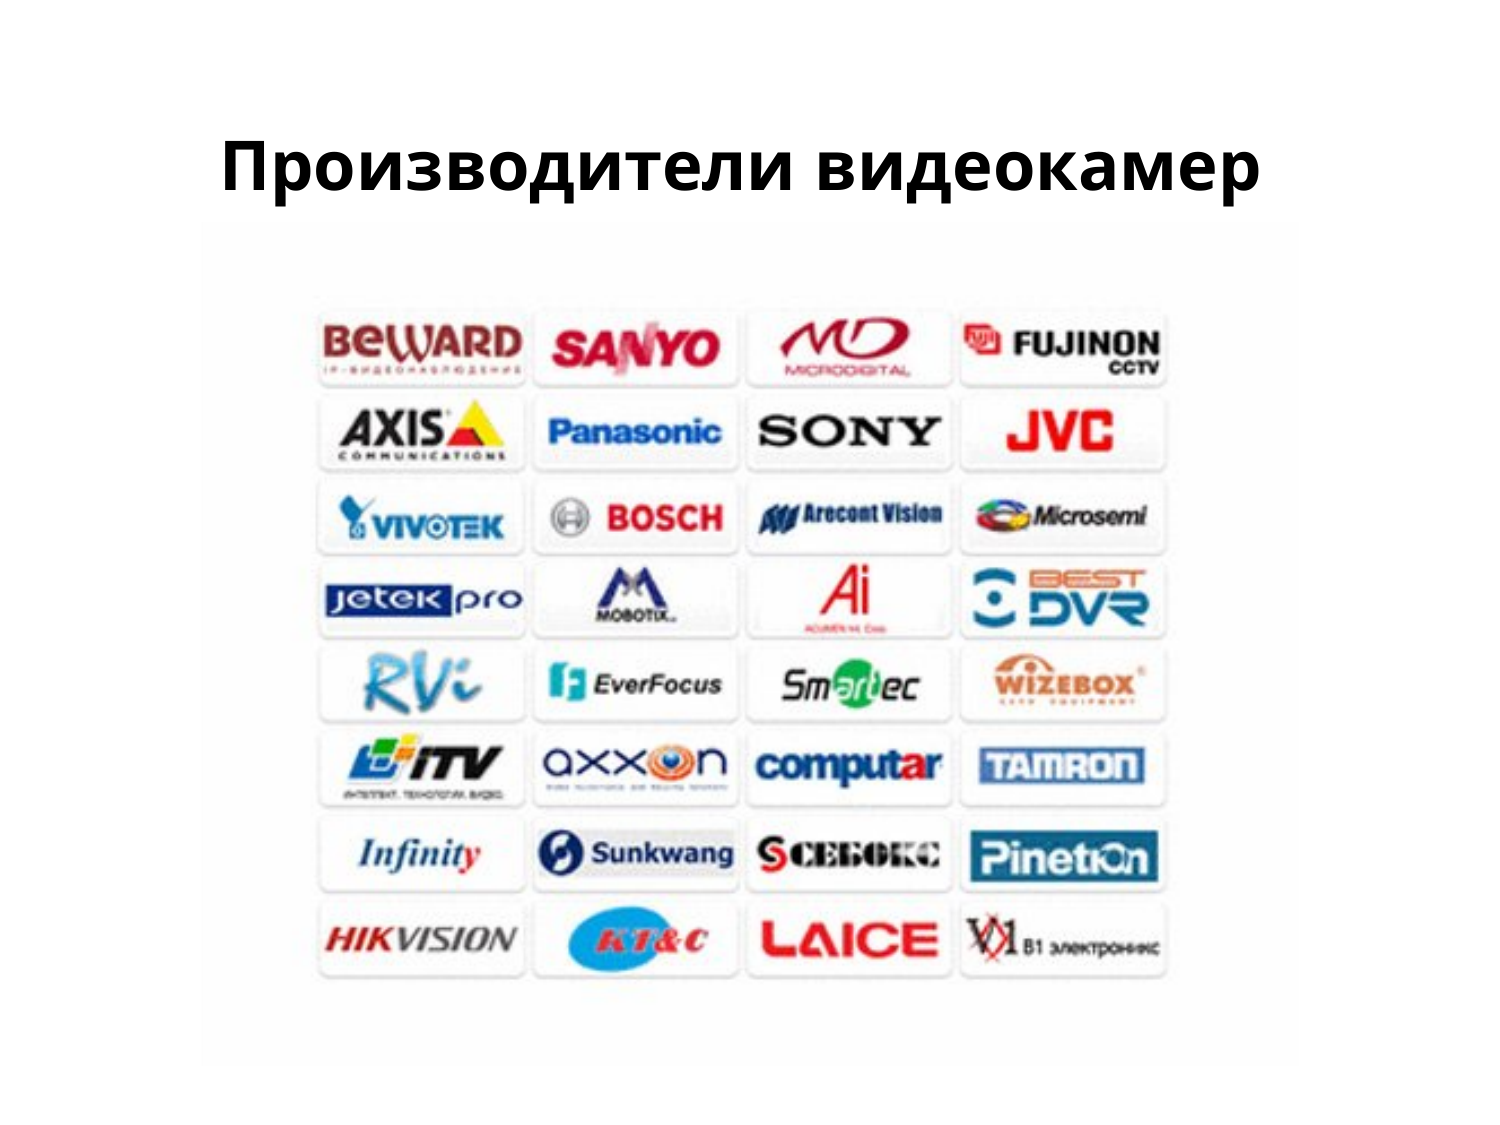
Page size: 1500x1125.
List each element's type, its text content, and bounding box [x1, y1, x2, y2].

title Производители видеокамер [103, 59, 1397, 278]
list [201, 223, 1299, 1066]
